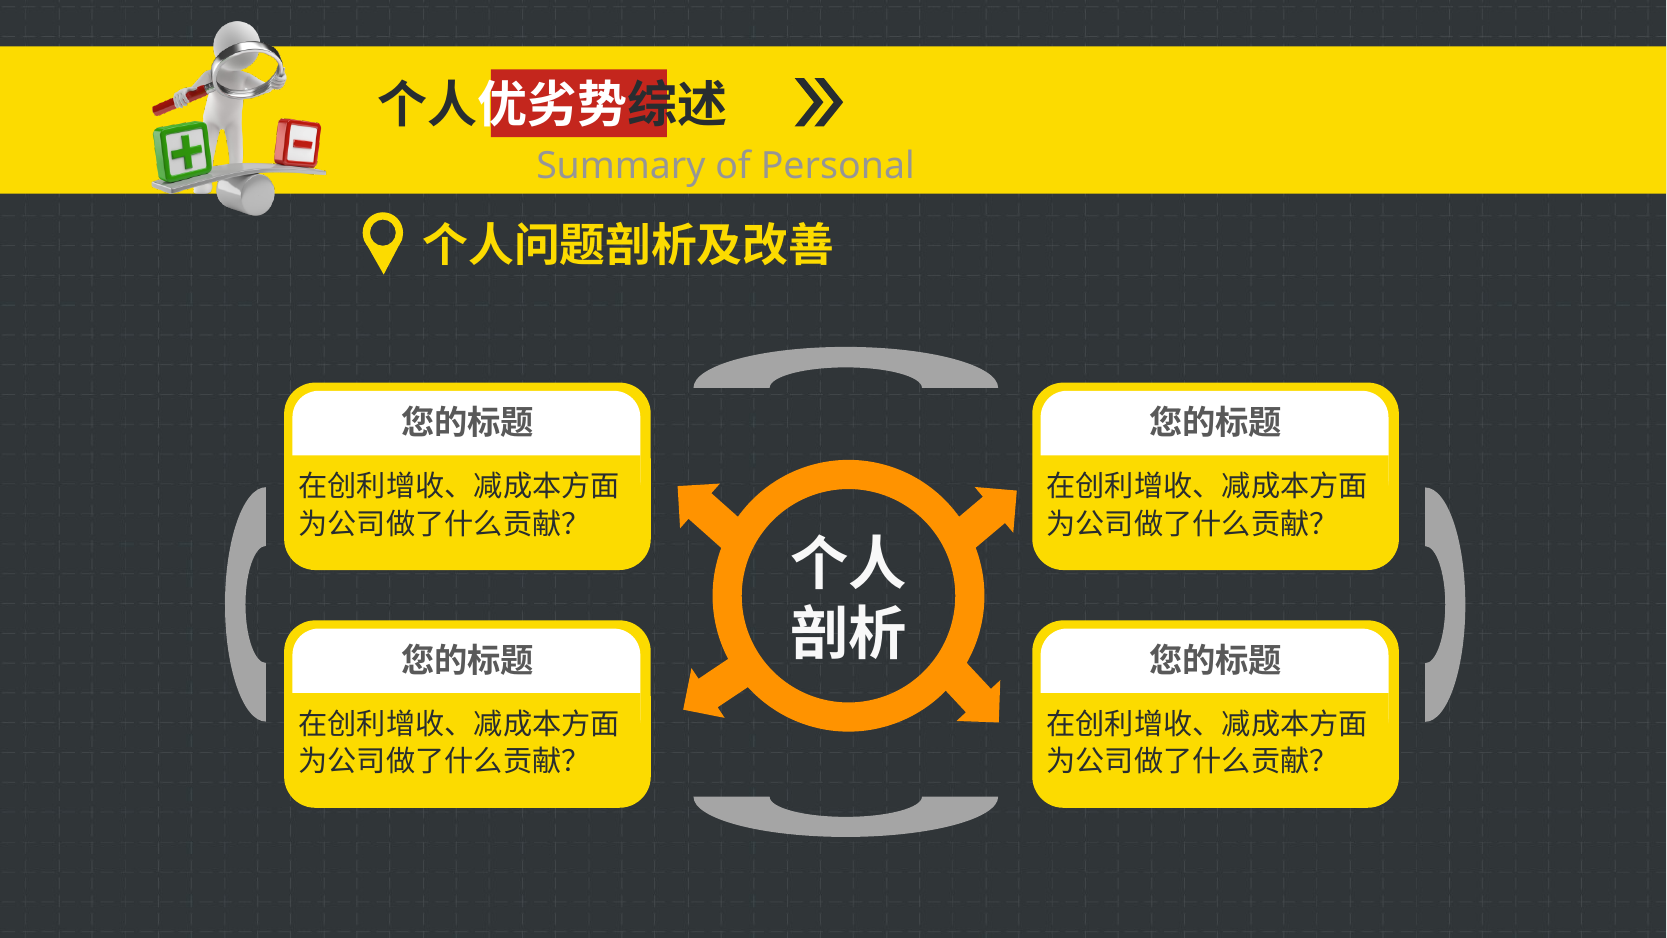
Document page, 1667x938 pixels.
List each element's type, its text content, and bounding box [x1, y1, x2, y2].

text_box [1031, 382, 1400, 571]
picture [0, 0, 1667, 938]
text_box Summary of Personal [521, 133, 998, 194]
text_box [283, 620, 651, 809]
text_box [362, 211, 404, 275]
text_box 个人问题剖析及改善 [408, 208, 999, 279]
text_box [331, 46, 1667, 194]
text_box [1031, 620, 1400, 809]
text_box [794, 77, 844, 127]
title 个人优劣势综述 [364, 51, 793, 155]
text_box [224, 346, 1466, 838]
text_box [0, 46, 140, 194]
